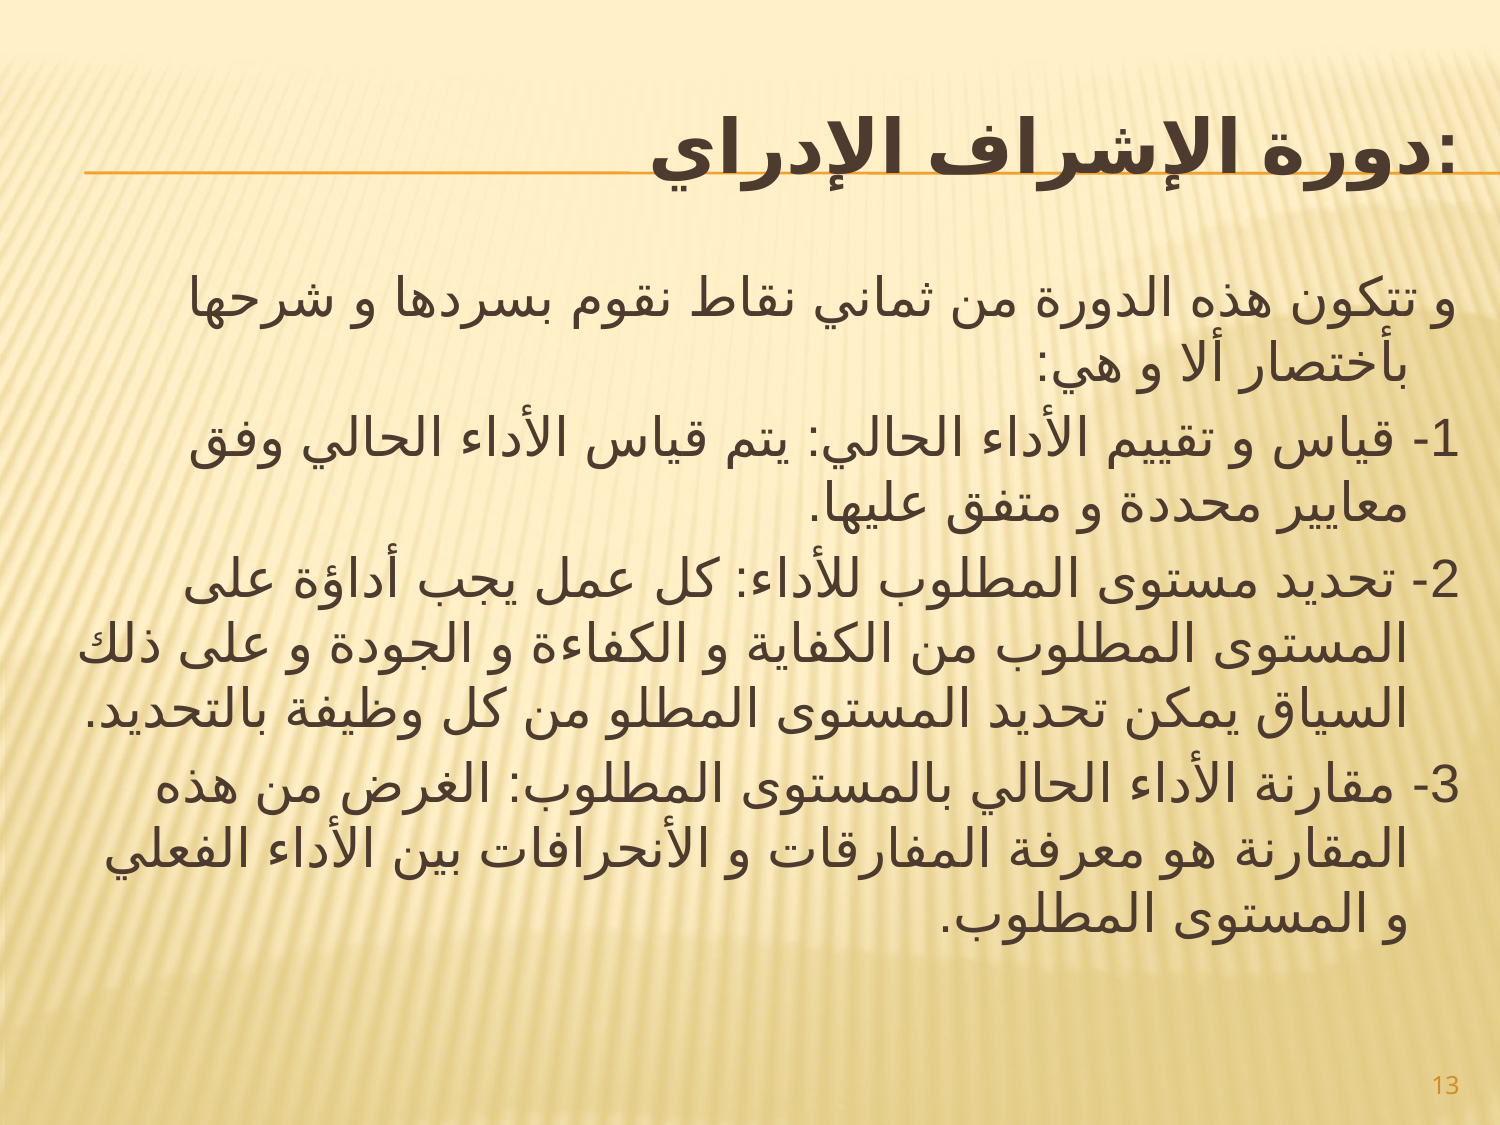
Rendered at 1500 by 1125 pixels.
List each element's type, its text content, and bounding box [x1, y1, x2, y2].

slide_number 13 [1350, 1061, 1475, 1103]
list و تتكون هذه الدورة من ثماني نقاط نقوم بسردها و شرحها بأختصار ألا و هي: 1- قياس و تقييم الأداء الحالي: يتم قياس الأداء الحالي وفق معايير محددة و متفق عليها. 2- تحديد مستوى المطلوب للأداء: كل عمل يجب أداؤة على المستوى المطلوب من الكفاية و الكفاءة و الجودة و على ذلك السياق يمكن تحديد المستوى المطلو من كل وظيفة بالتحديد. 3- مقارنة الأداء الحالي بالمستوى المطلوب: الغرض من هذه المقارنة هو معرفة المفارقات و الأنحرافات بين الأداء الفعلي و المستوى المطلوب. [50, 254, 1475, 998]
title دورة الإشراف الإدراي: [50, 75, 1475, 213]
